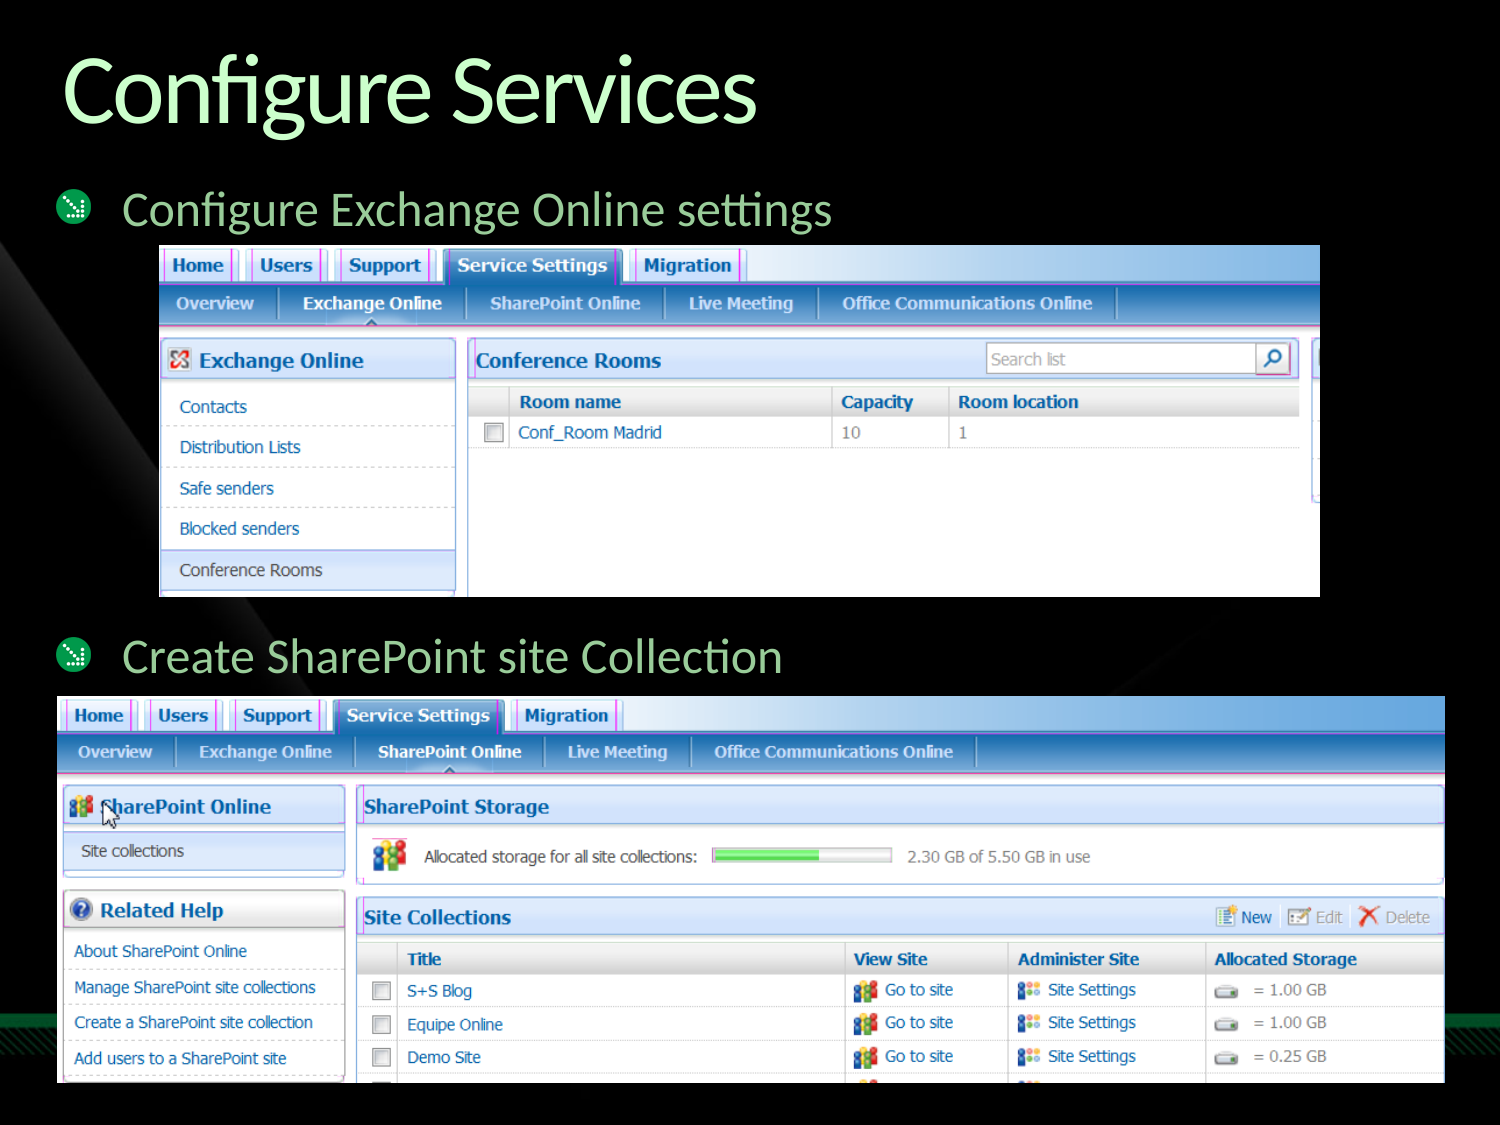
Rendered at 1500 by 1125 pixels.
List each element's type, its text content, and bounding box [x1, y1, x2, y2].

picture [0, 0, 1500, 1125]
title Configure Services [62, 37, 1438, 147]
list Configure Exchange Online settings Create SharePoint site Collection [56, 183, 1432, 696]
